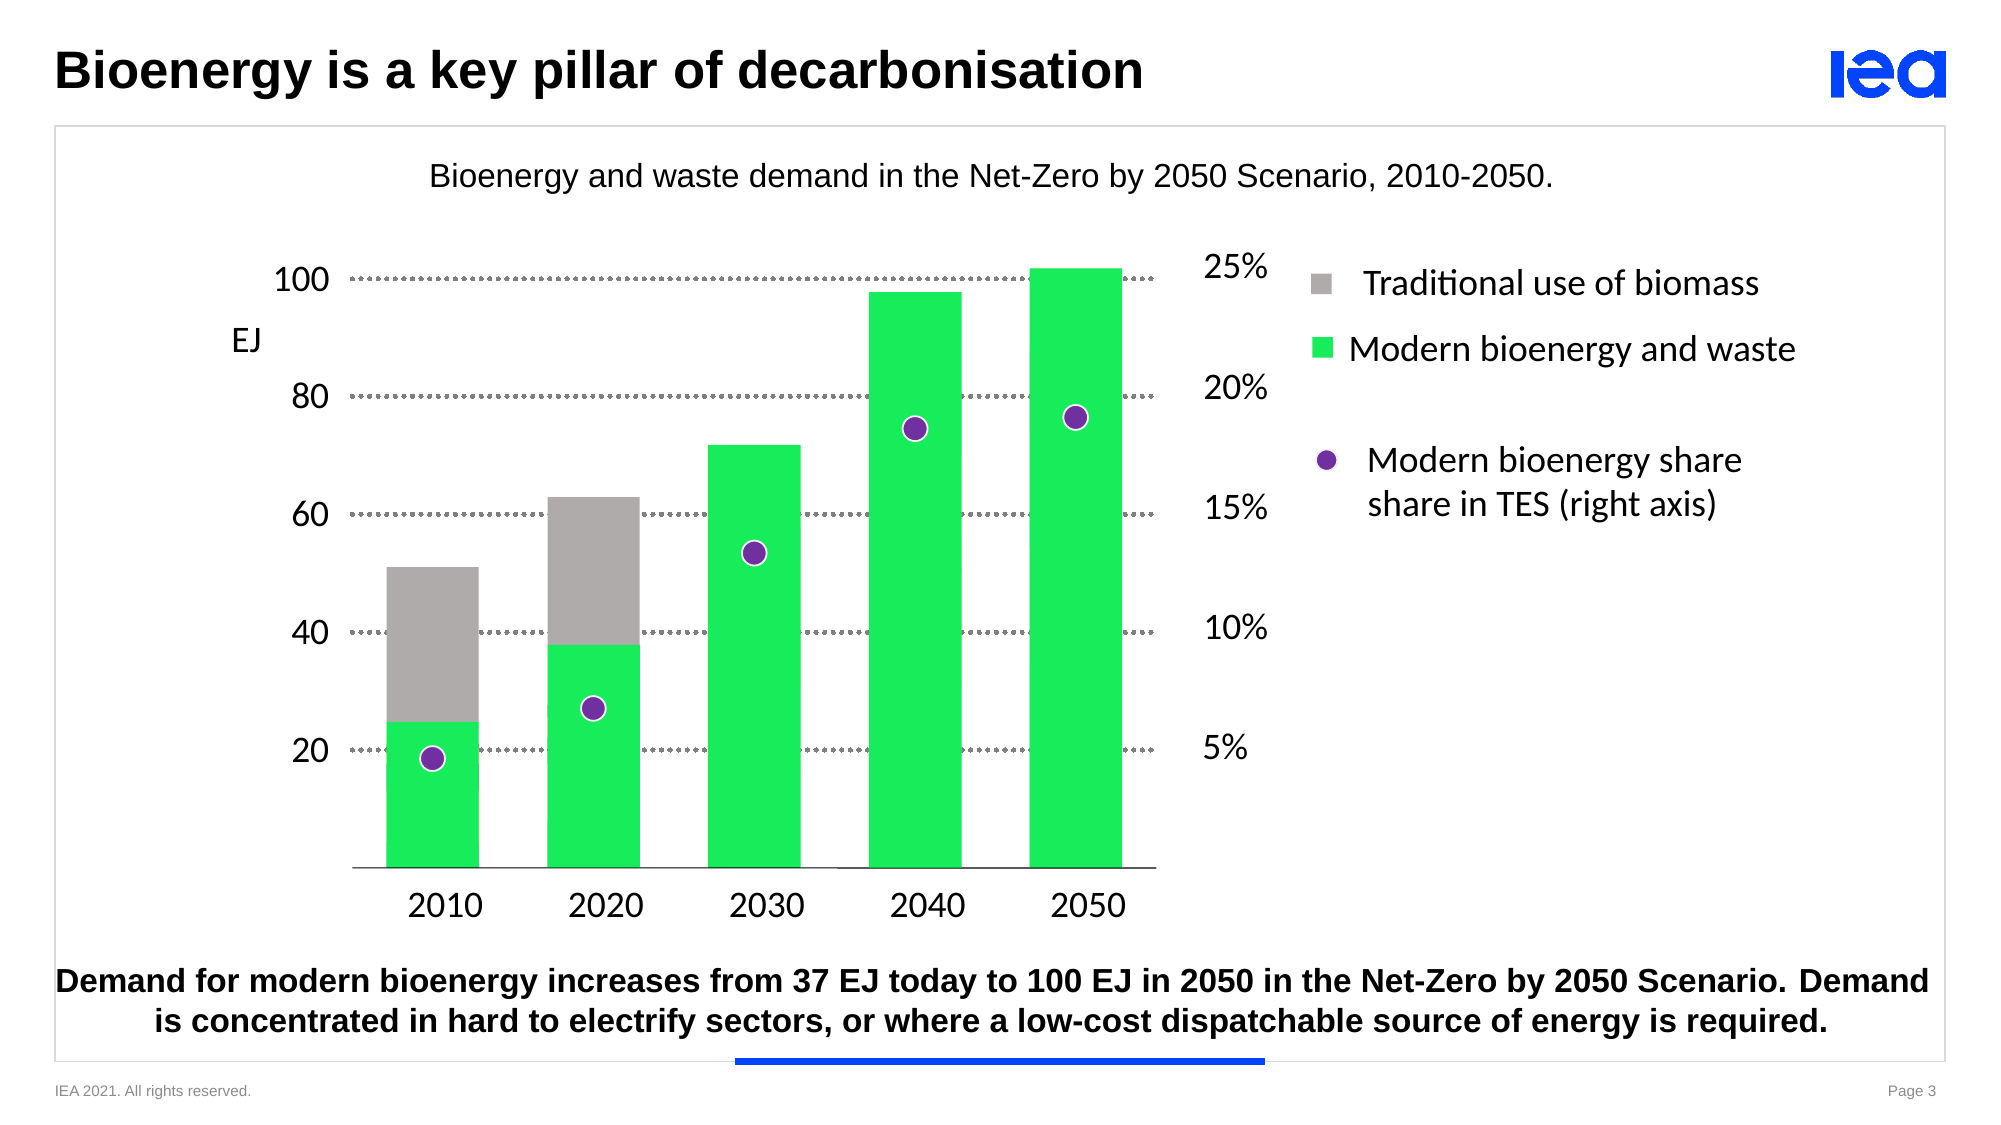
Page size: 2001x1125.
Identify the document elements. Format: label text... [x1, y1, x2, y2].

text_box 20 [282, 724, 330, 771]
text_box [902, 416, 928, 442]
text_box [580, 696, 606, 721]
text_box [420, 746, 446, 772]
text_box [741, 540, 767, 566]
text_box [385, 720, 481, 869]
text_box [1306, 301, 1804, 426]
text_box 60 [282, 489, 330, 535]
text_box [546, 643, 642, 869]
text_box 2040 [889, 880, 966, 926]
list Bioenergy is a key pillar of decarbonisation [54, 35, 1804, 122]
text_box [386, 567, 479, 720]
text_box 100 [264, 253, 330, 299]
text_box 40 [282, 606, 330, 652]
text_box [1027, 266, 1124, 869]
text_box [1063, 404, 1089, 430]
text_box [547, 497, 640, 643]
text_box 80 [282, 371, 330, 417]
text_box 2010 [407, 880, 484, 926]
picture [1831, 50, 1946, 98]
text_box EJ [231, 314, 262, 360]
text_box 2030 [728, 880, 806, 926]
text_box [1191, 241, 1765, 782]
text_box [706, 443, 803, 869]
text_box 2050 [1050, 880, 1127, 926]
text_box 2020 [567, 880, 645, 926]
list Demand for modern bioenergy increases from 37 EJ today to 100 EJ in 2050 in the Net-Zero by 2050 Scenario. Demand is concentrated in hard to electrify sectors, or where a low-cost dispatchable source of energy is required. [54, 957, 1946, 1054]
list Bioenergy and waste demand in the Net-Zero by 2050 Scenario, 2010-2050. [54, 146, 1946, 209]
text_box [867, 290, 964, 870]
